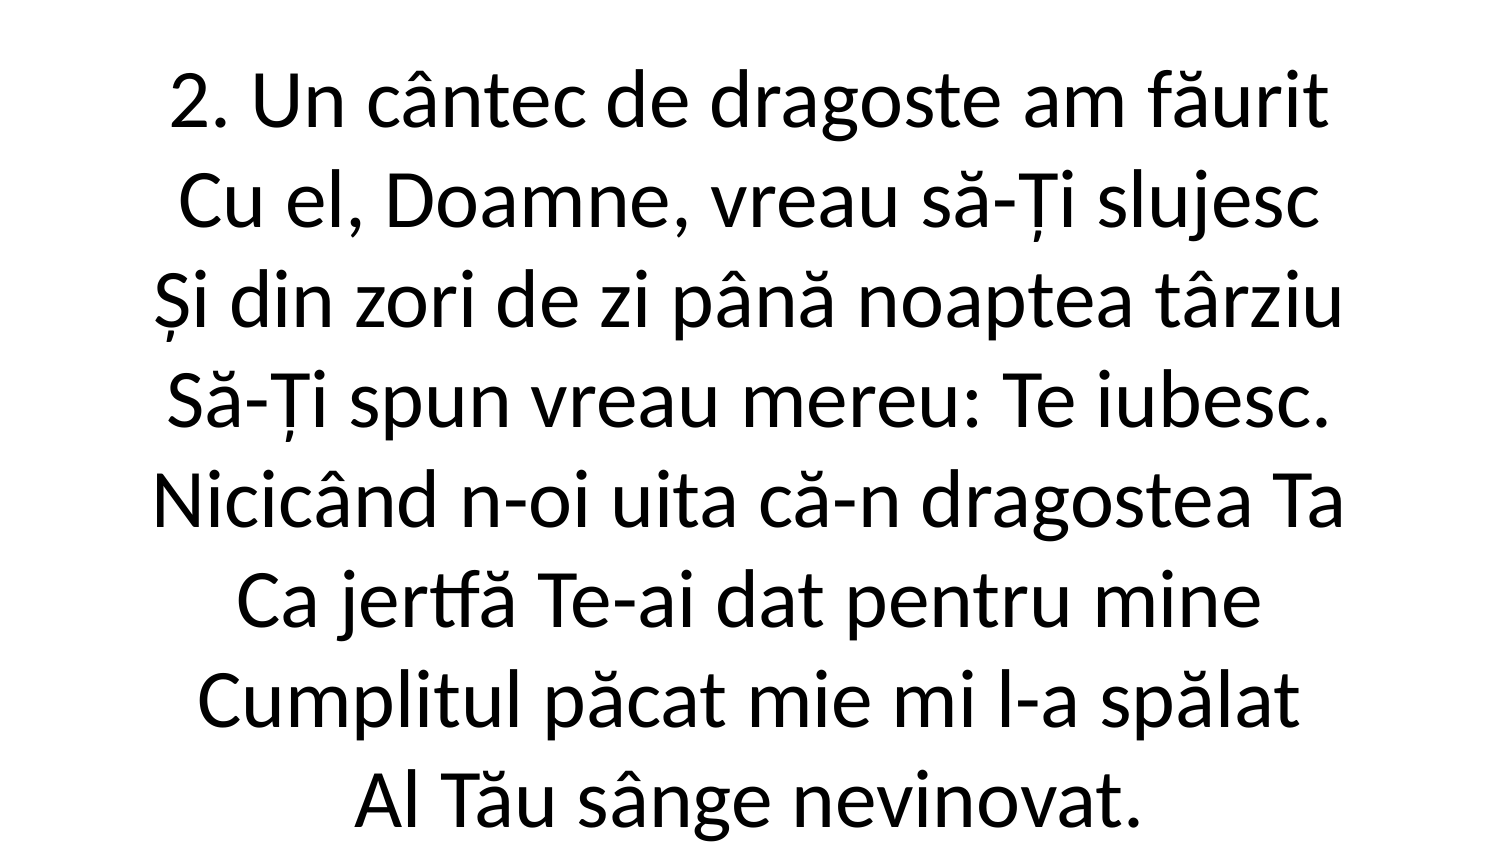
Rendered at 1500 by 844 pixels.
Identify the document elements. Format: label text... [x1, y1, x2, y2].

text_box 2. Un cântec de dragoste am făurit Cu el, Doamne, vreau să-Ți slujesc Și din zori de zi până noaptea târziu Să-Ți spun vreau mereu: Te iubesc. Nicicând n-oi uita că-n dragostea Ta Ca jertfă Te-ai dat pentru mine Cumplitul păcat mie mi l-a spălat Al Tău sânge nevinovat. [137, 0, 1363, 844]
